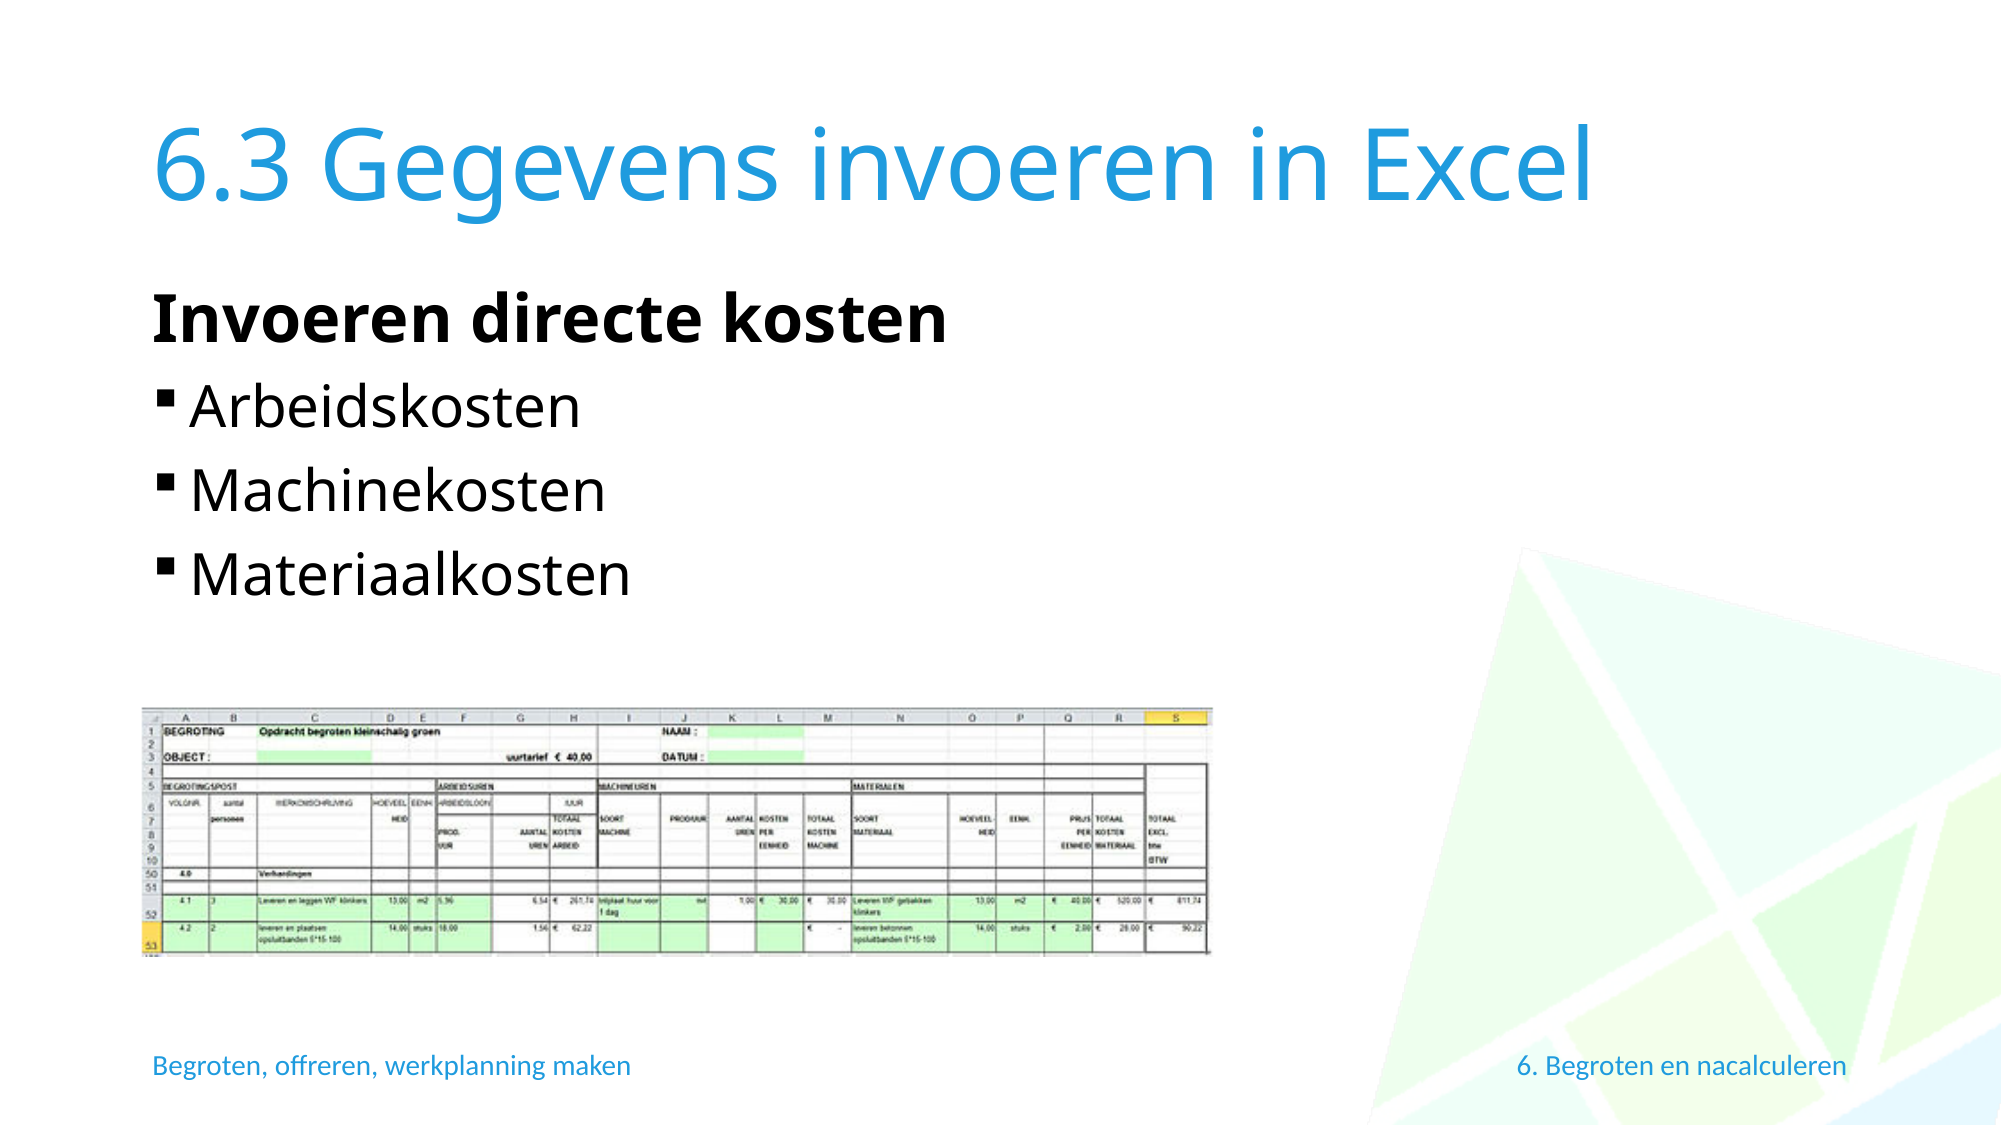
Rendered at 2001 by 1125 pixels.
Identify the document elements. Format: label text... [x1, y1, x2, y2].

list Invoeren directe kosten Arbeidskosten Machinekosten Materiaalkosten [137, 277, 1863, 1014]
title 6.3 Gegevens invoeren in Excel [137, 59, 1863, 277]
list 6. Begroten en nacalculeren [1412, 1042, 1863, 1103]
list Begroten, offreren, werkplanning maken [137, 1042, 658, 1087]
picture [137, 699, 1215, 957]
